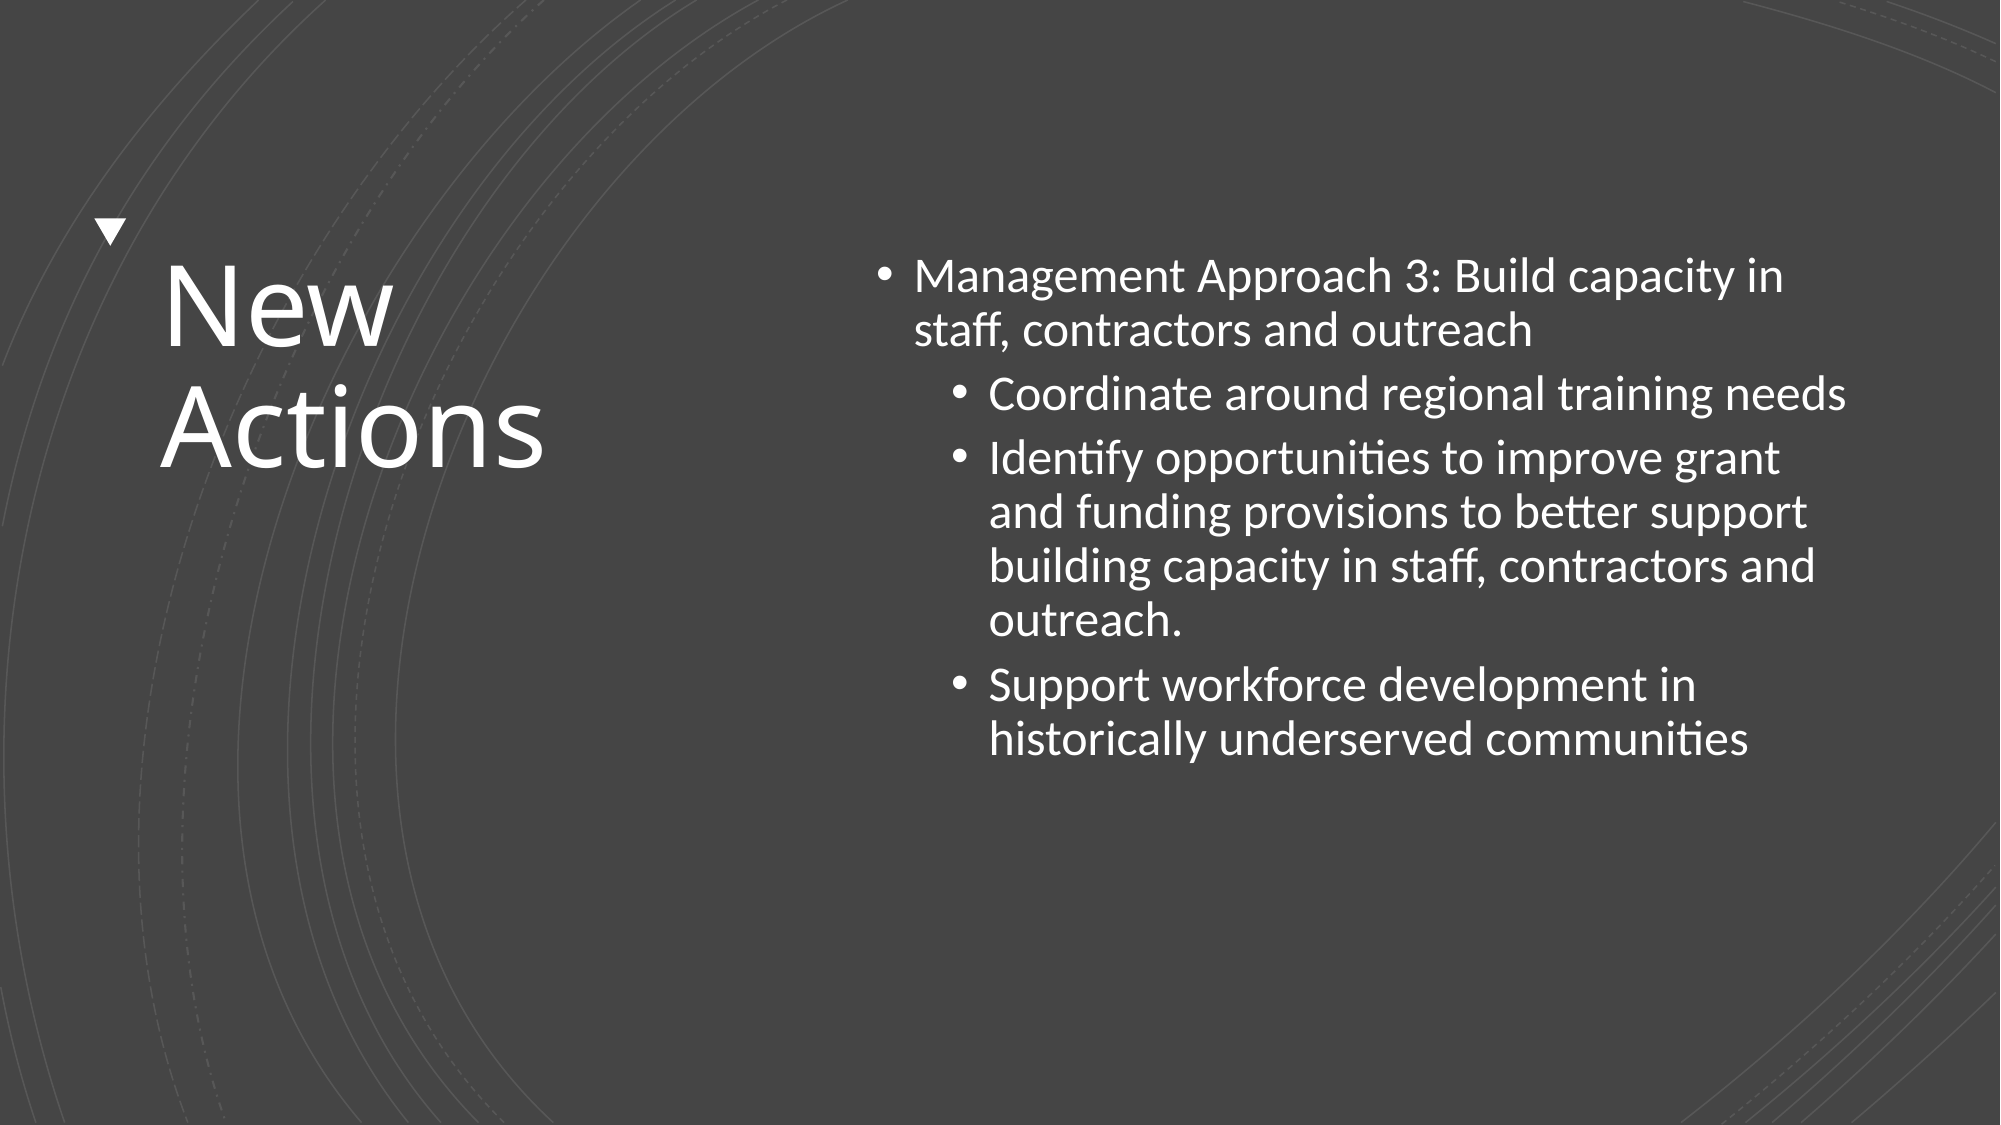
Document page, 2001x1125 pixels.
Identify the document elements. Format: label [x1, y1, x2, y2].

text_box [0, 0, 1996, 1125]
